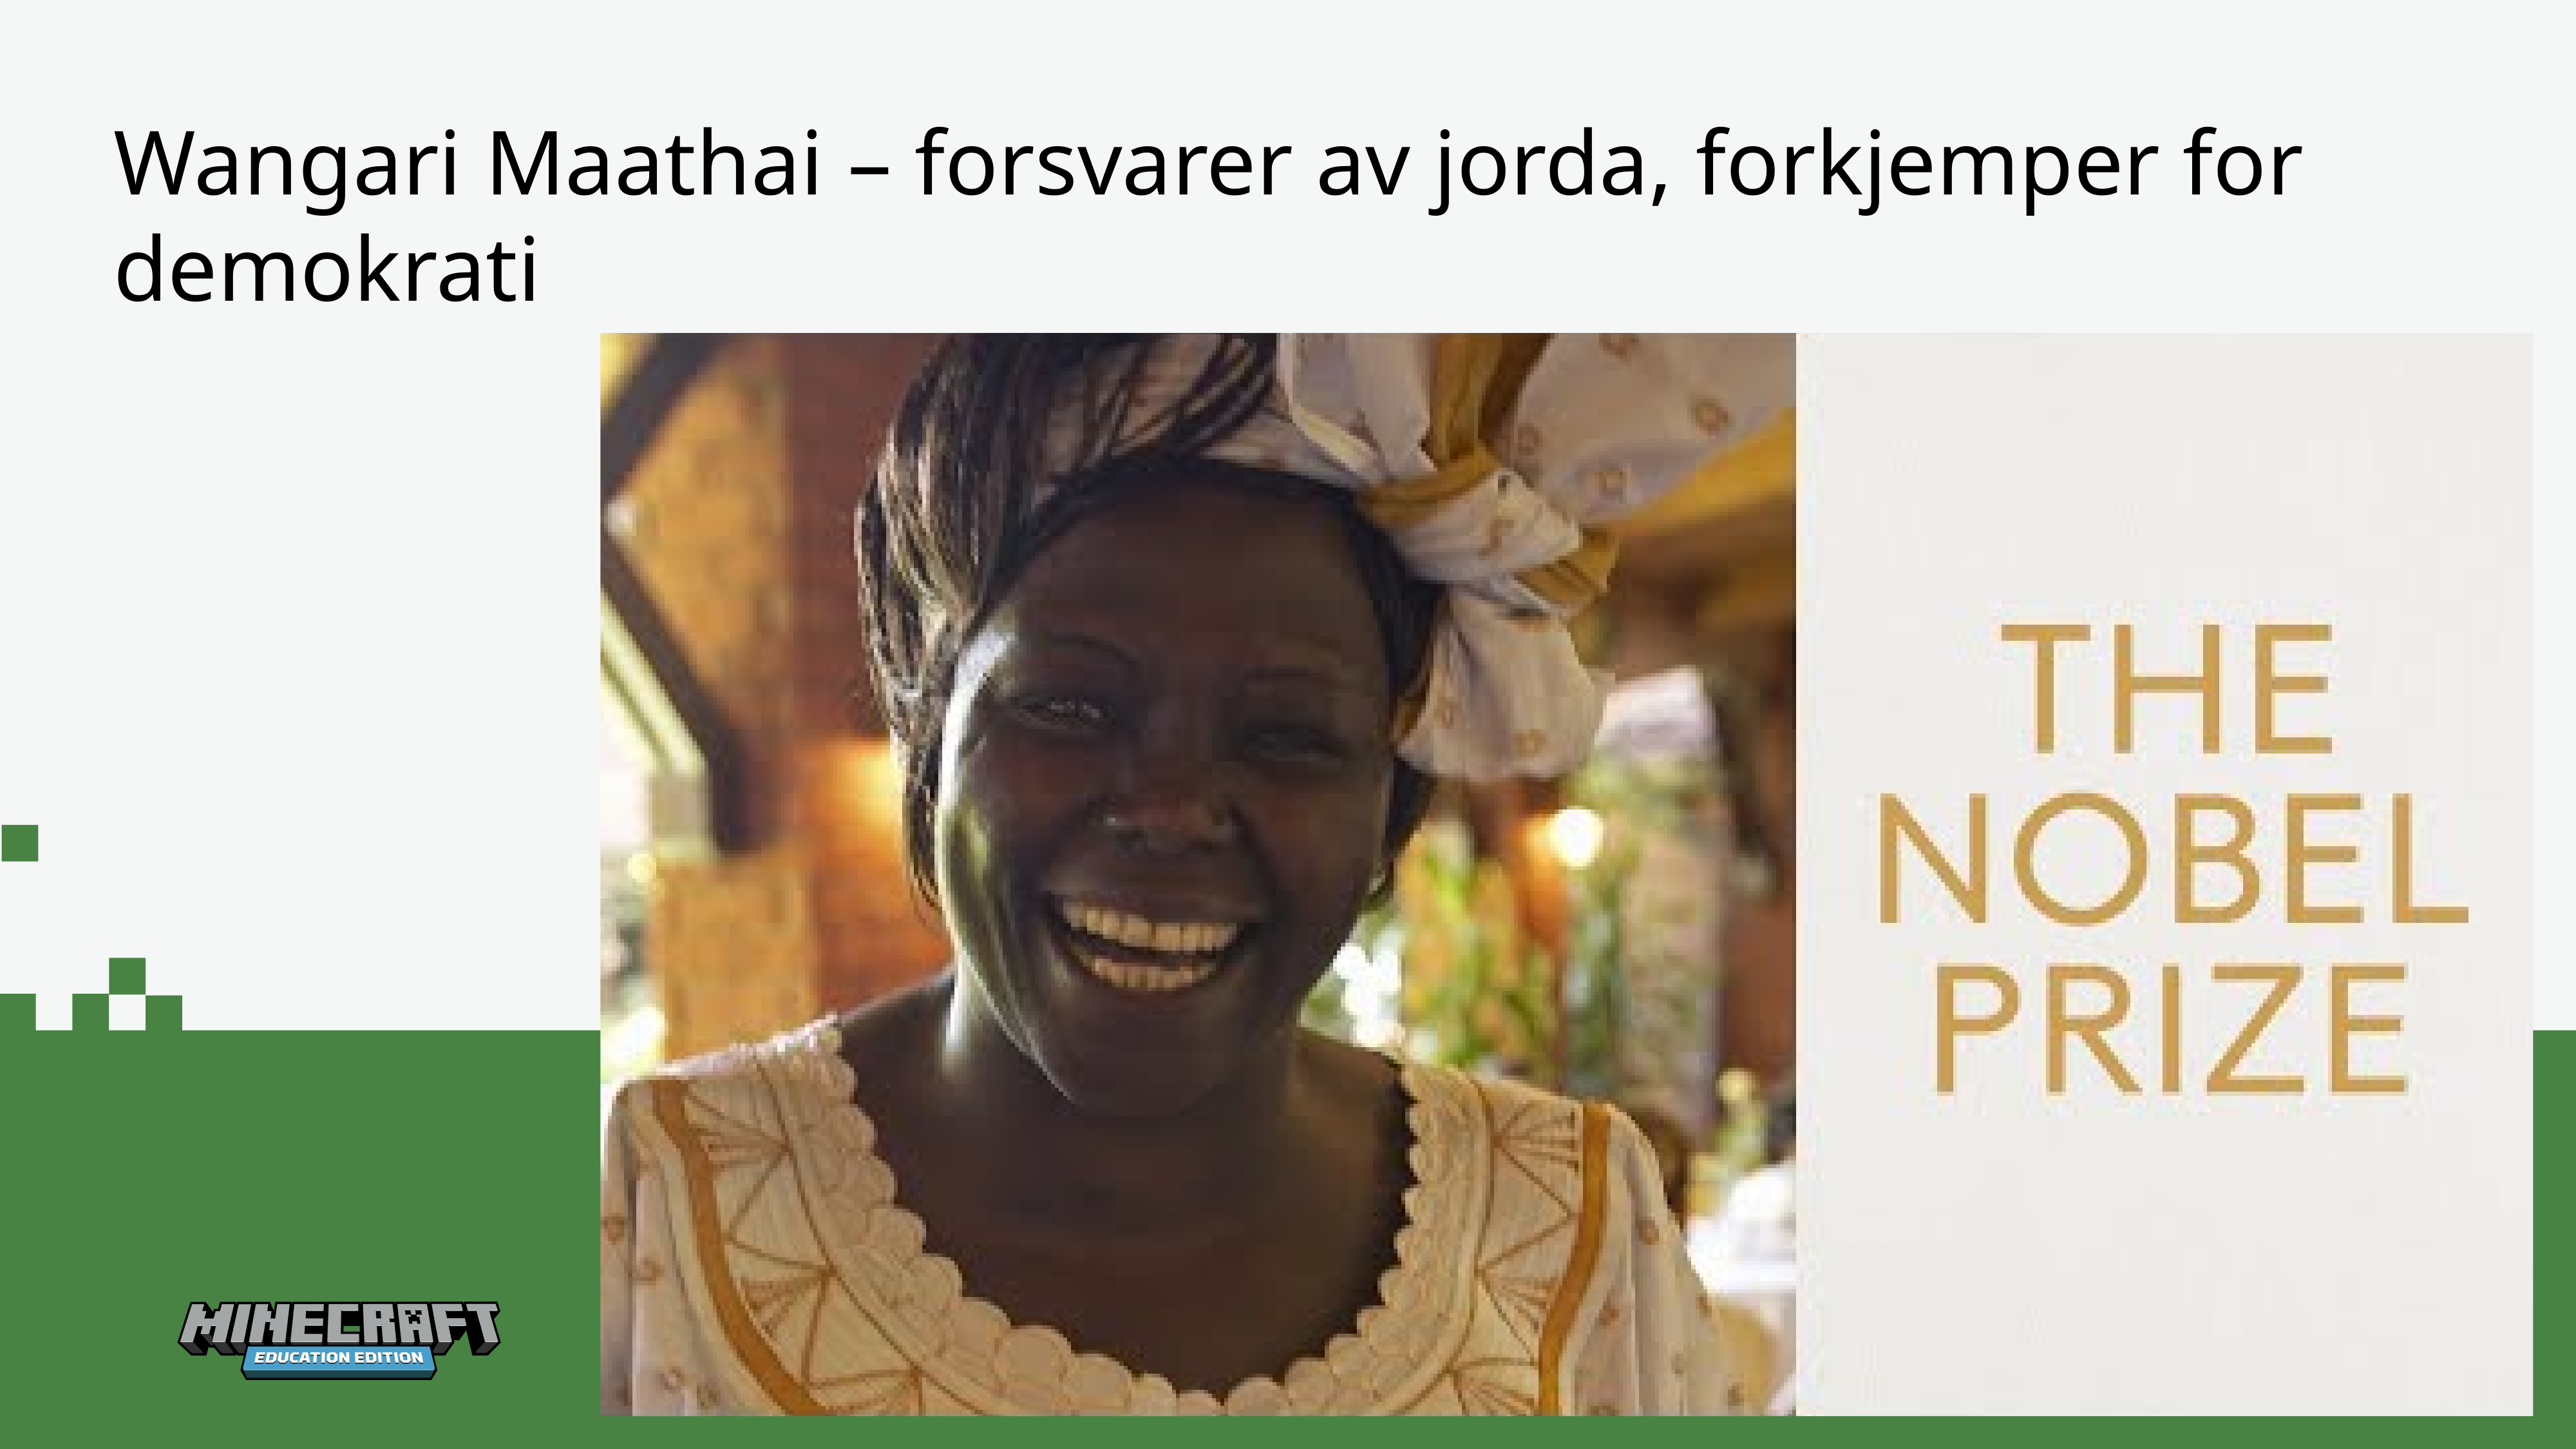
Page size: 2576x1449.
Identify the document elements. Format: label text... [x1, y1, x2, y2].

picture [177, 1302, 501, 1380]
picture [600, 333, 2533, 1416]
title Wangari Maathai – forsvarer av jorda, forkjemper for demokrati [86, 79, 2448, 844]
